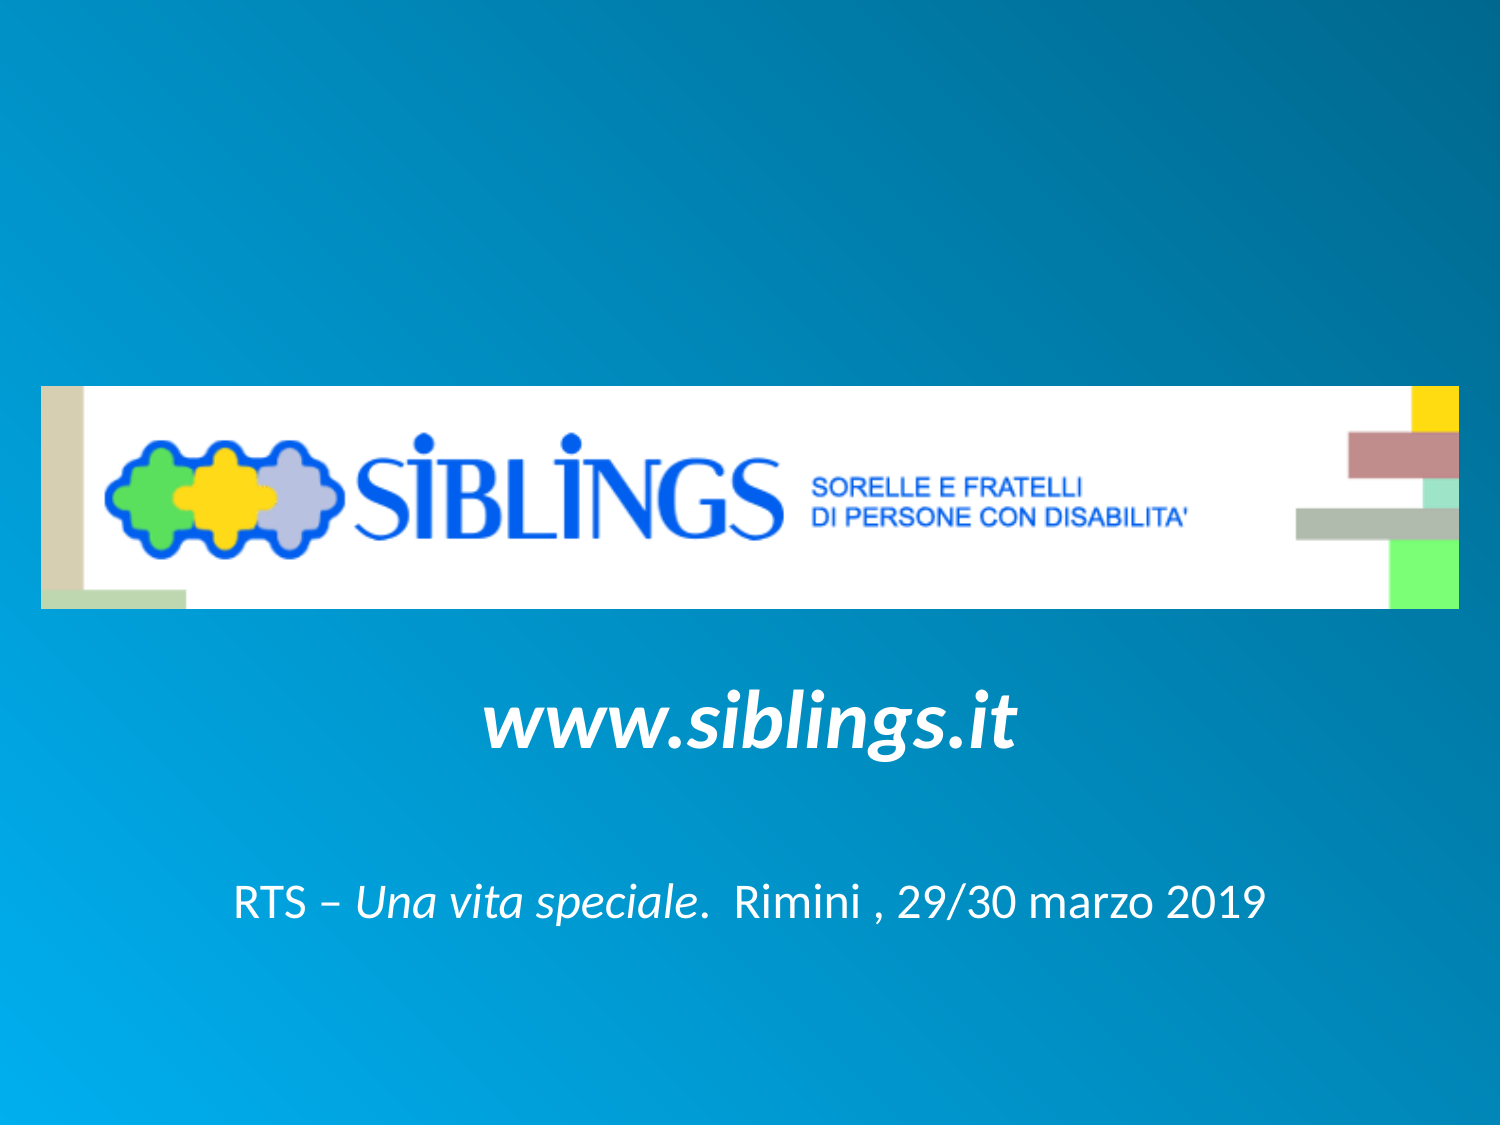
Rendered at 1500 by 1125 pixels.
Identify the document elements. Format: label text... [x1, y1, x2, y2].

picture [42, 387, 1458, 608]
subtitle www.siblings.it RTS – Una vita speciale. Rimini , 29/30 marzo 2019 [0, 0, 1500, 1125]
